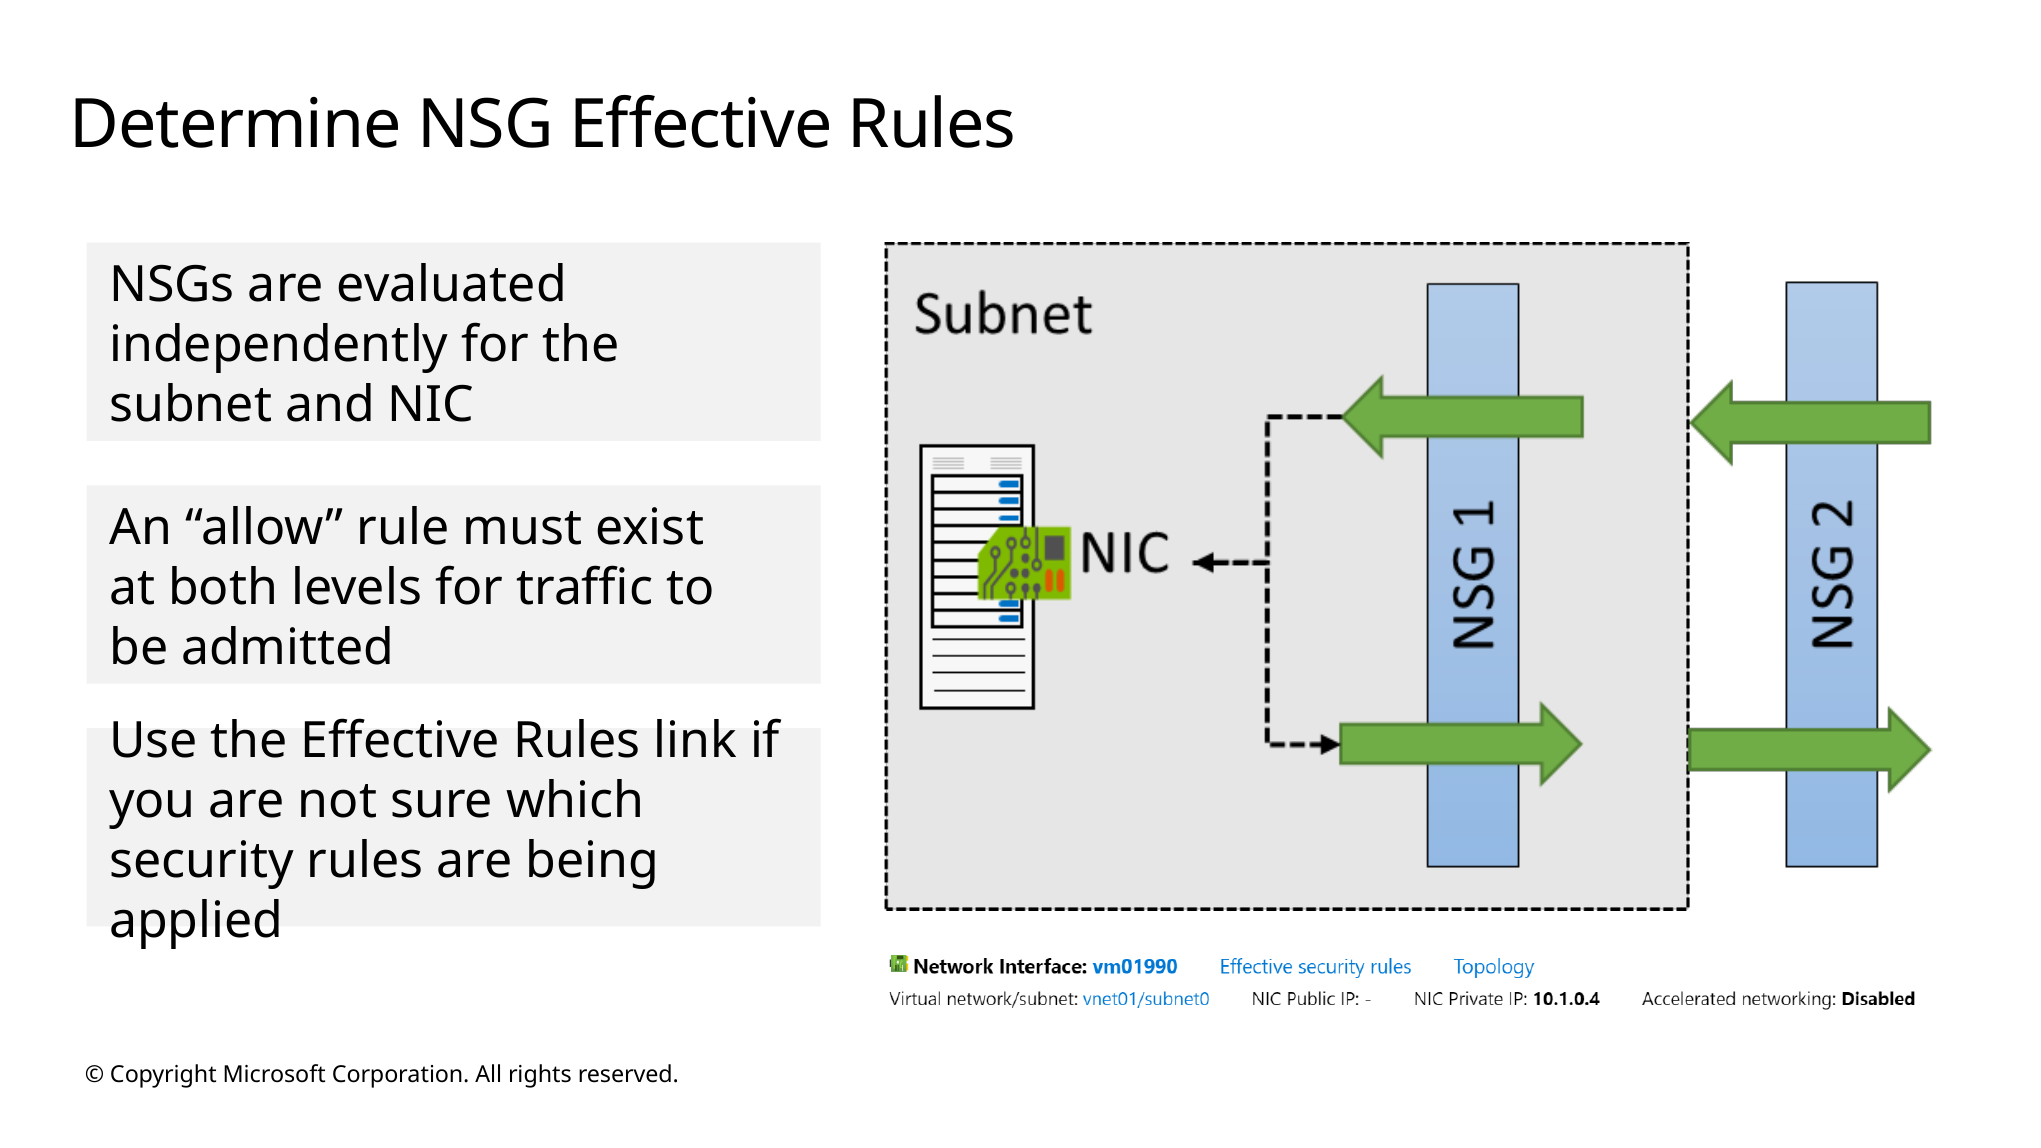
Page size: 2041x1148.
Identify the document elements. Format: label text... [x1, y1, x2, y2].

text_box Use the Effective Rules link if you are not sure which security rules are being applied [86, 728, 821, 927]
text_box NSGs are evaluated independently for the subnet and NIC [86, 242, 821, 441]
title Determine NSG Effective Rules [70, 73, 1968, 188]
picture [875, 242, 1933, 911]
text_box An “allow” rule must exist at both levels for traffic to be admitted [86, 485, 821, 684]
picture [873, 942, 1935, 1024]
